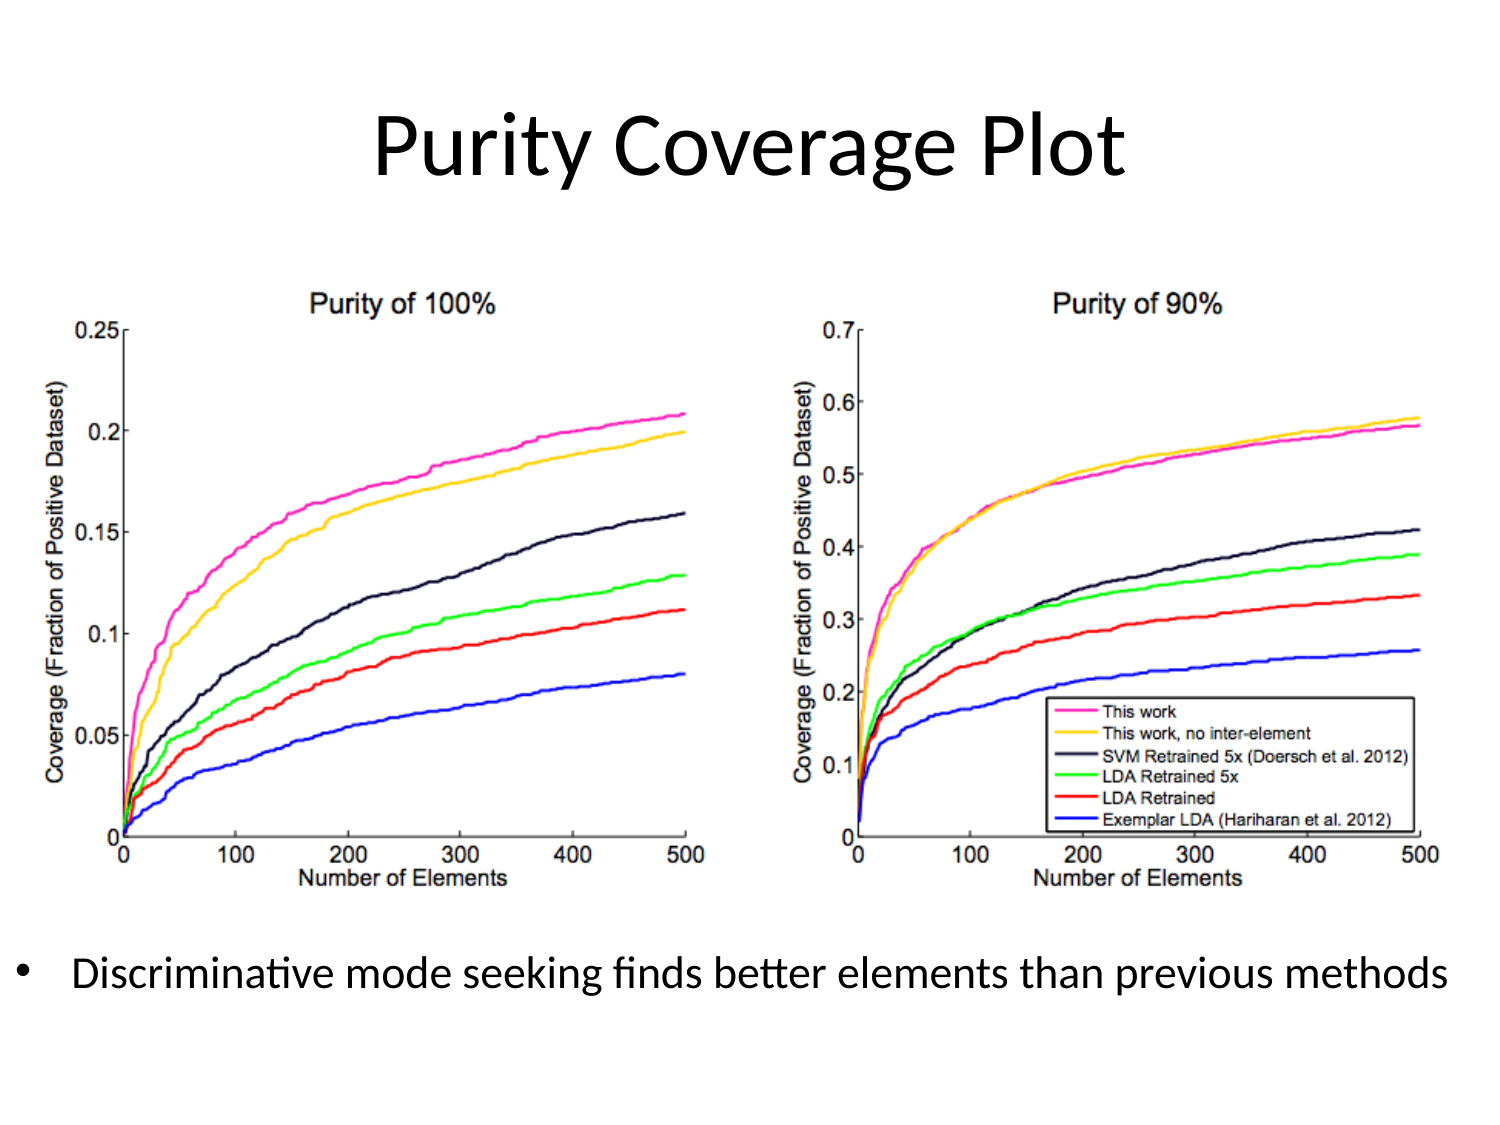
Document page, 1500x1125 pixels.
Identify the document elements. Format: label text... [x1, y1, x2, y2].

list Discriminative mode seeking finds better elements than previous methods [0, 935, 1500, 1018]
title Purity Coverage Plot [75, 45, 1425, 233]
picture [0, 246, 1500, 900]
